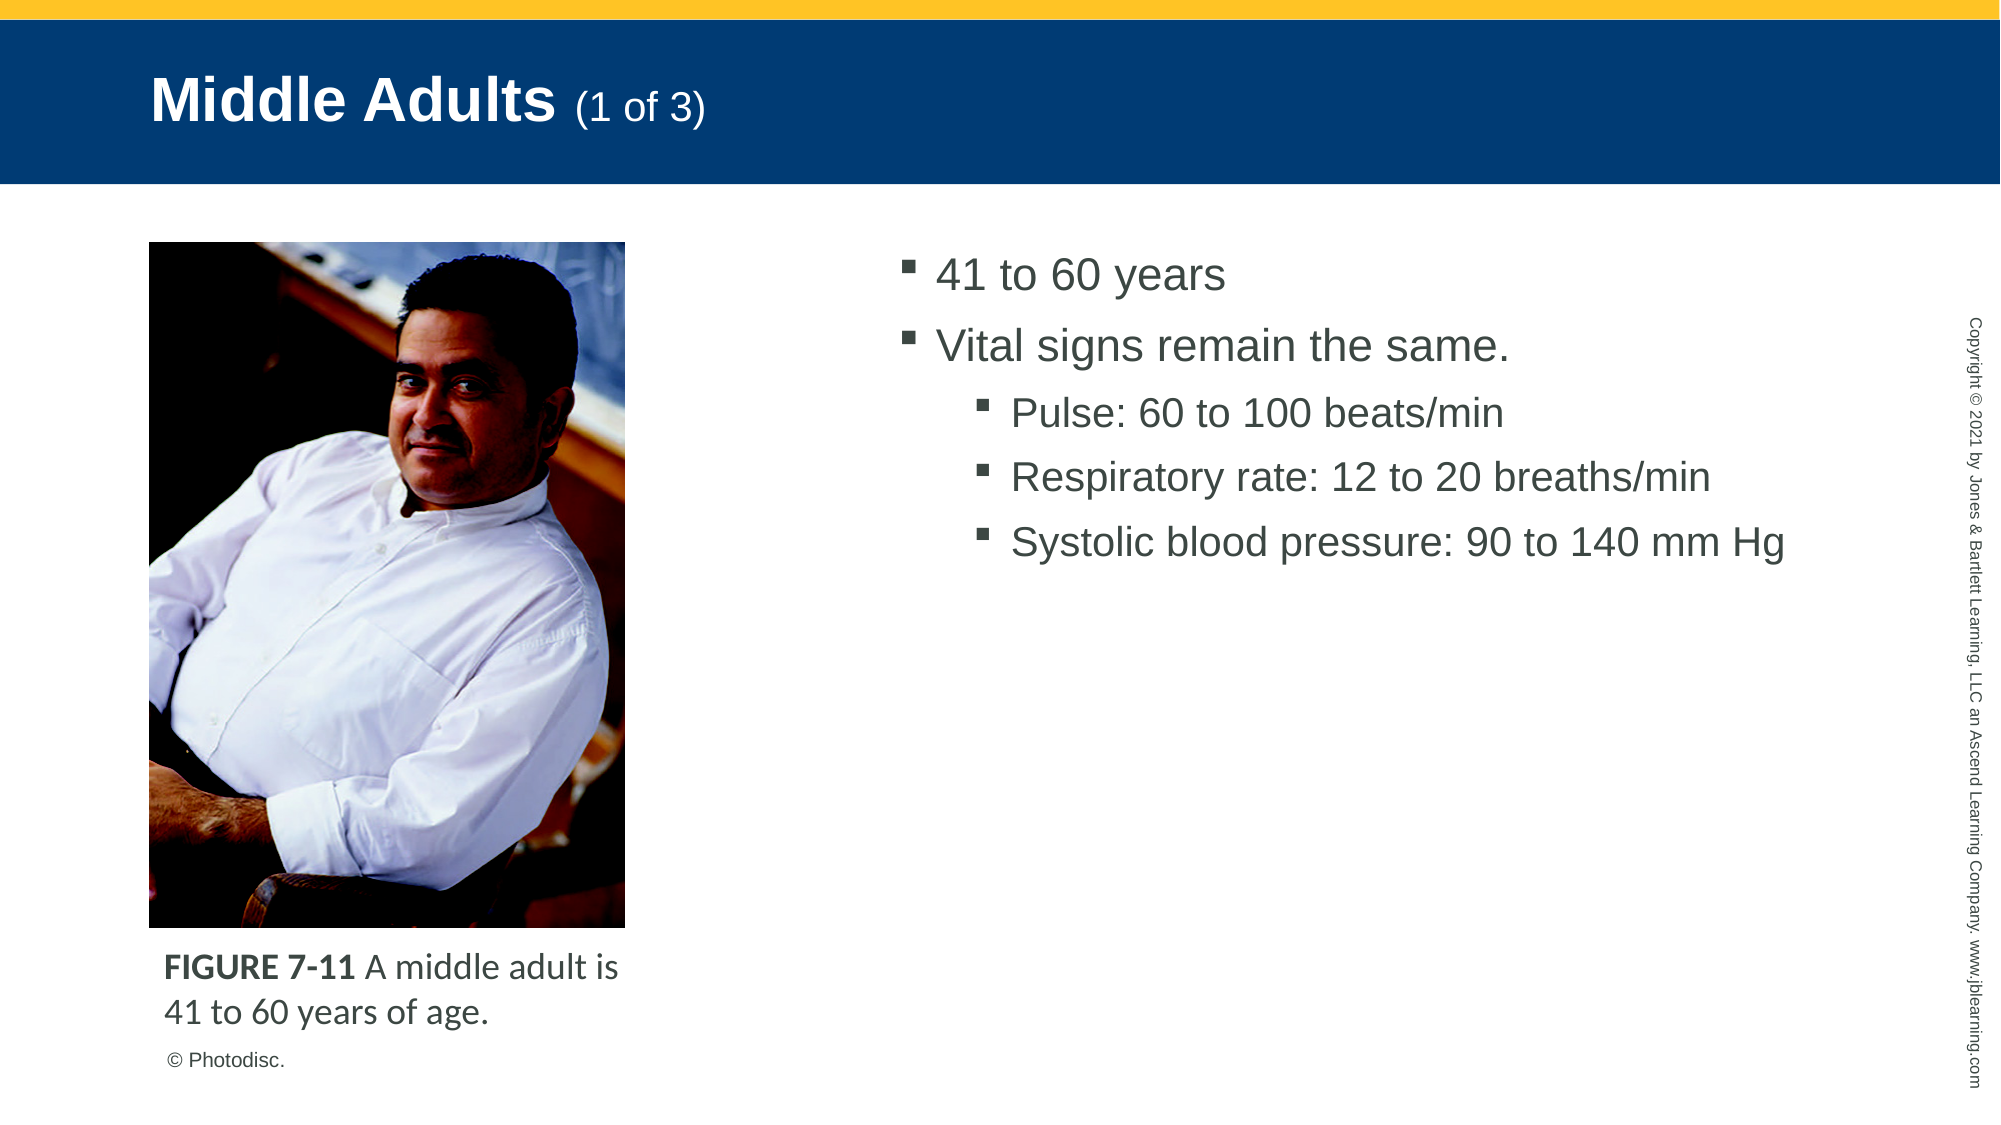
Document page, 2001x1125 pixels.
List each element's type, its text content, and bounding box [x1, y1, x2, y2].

picture [149, 242, 625, 929]
text_box FIGURE 7-11 A middle adult is 41 to 60 years of age. [149, 934, 659, 1040]
title Middle Adults (1 of 3) [0, 19, 2000, 185]
text_box © Photodisc. [152, 1039, 301, 1079]
list 41 to 60 years Vital signs remain the same. Pulse: 60 to 100 beats/min Respiratory rate: 12 to 20 breaths/min Systolic blood pressure: 90 to 140 mm Hg [883, 237, 1850, 1025]
